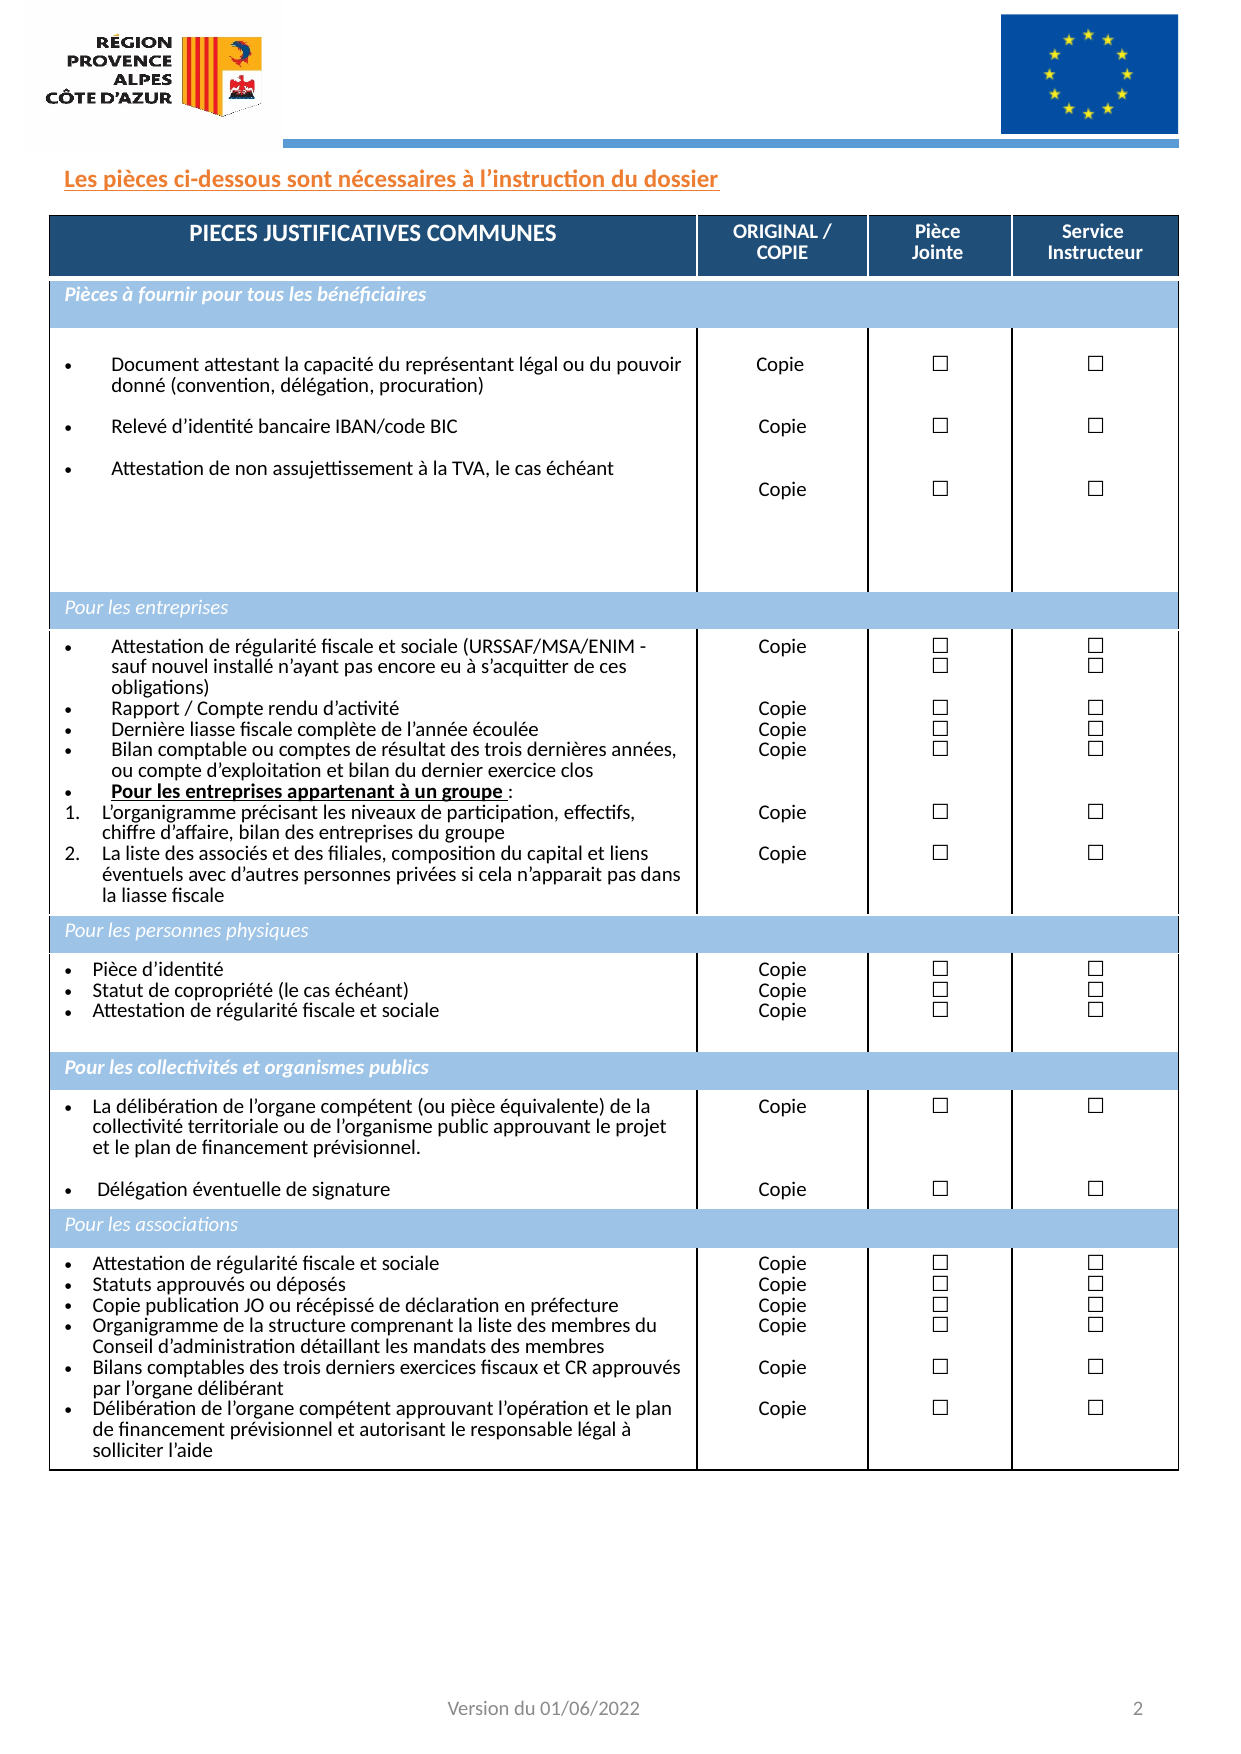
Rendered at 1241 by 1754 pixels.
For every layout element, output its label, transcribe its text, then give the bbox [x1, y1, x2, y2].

table_cell Copie Copie Copie [698, 328, 867, 592]
table_cell [1012, 1209, 1178, 1248]
table_cell Attestation de régularité fiscale et sociale Statuts approuvés ou déposés Copie publication JO ou récépissé de déclaration en préfecture Organigramme de la structure comprenant la liste des membres du Conseil d’administration détaillant les mandats des membres Bilans comptables des trois derniers exercices fiscaux et CR approuvés par l’organe délibérant Délibération de l’organe compétent approuvant l’opération et le plan de financement prévisionnel et autorisant le responsable légal à solliciter l’aide [50, 1248, 696, 1469]
table_cell ☐ ☐ ☐ [869, 954, 1011, 1052]
table_cell Pour les associations [50, 1209, 697, 1248]
table_cell ☐ ☐ ☐ [1013, 954, 1178, 1052]
table_cell Copie Copie [698, 1090, 867, 1209]
table_cell Document attestant la capacité du représentant légal ou du pouvoir donné (convention, délégation, procuration) Relevé d’identité bancaire IBAN/code BIC Attestation de non assujettissement à la TVA, le cas échéant [50, 328, 696, 592]
table_cell Pour les collectivités et organismes publics [50, 1052, 697, 1090]
footer Version du 01/06/2022 [410, 1660, 830, 1754]
table_cell ☐ ☐ [869, 1090, 1011, 1209]
table_cell ☐ ☐ ☐ ☐ ☐ ☐ ☐ [869, 631, 1011, 914]
table_header Service Instructeur [1013, 216, 1178, 276]
table_cell ☐ ☐ ☐ ☐ ☐ ☐ [1013, 1248, 1178, 1469]
table_cell Copie Copie Copie Copie Copie Copie [698, 631, 867, 914]
table_cell ☐ ☐ ☐ ☐ ☐ ☐ [869, 1248, 1011, 1469]
table_cell Pièce d’identité Statut de copropriété (le cas échéant) Attestation de régularité fiscale et sociale [50, 954, 696, 1052]
table_cell [697, 1052, 868, 1090]
table_cell Copie Copie Copie [698, 954, 867, 1052]
table_cell ☐ ☐ ☐ [869, 328, 1011, 592]
table_cell Attestation de régularité fiscale et sociale (URSSAF/MSA/ENIM - sauf nouvel installé n’ayant pas encore eu à s’acquitter de ces obligations) Rapport / Compte rendu d’activité Dernière liasse fiscale complète de l’année écoulée Bilan comptable ou comptes de résultat des trois dernières années, ou compte d’exploitation et bilan du dernier exercice clos Pour les entreprises appartenant à un groupe : L’organigramme précisant les niveaux de participation, effectifs, chiffre d’affaire, bilan des entreprises du groupe La liste des associés et des filiales, composition du capital et liens éventuels avec d’autres personnes privées si cela n’apparait pas dans la liasse fiscale [50, 631, 696, 914]
text_box Les pièces ci-dessous sont nécessaires à l’instruction du dossier [49, 155, 1179, 201]
table_cell ☐ ☐ ☐ ☐ ☐ ☐ ☐ [1013, 631, 1178, 914]
table_cell [868, 1052, 1012, 1090]
table_header ORIGINAL / COPIE [698, 216, 867, 276]
table_cell Pour les entreprises [50, 592, 1178, 629]
slide_number 2 [879, 1660, 1159, 1754]
table_cell [1012, 1052, 1178, 1090]
table_cell Pièces à fournir pour tous les bénéficiaires [50, 281, 1178, 328]
table_cell [868, 1209, 1012, 1248]
picture [24, 0, 283, 151]
table_cell La délibération de l’organe compétent (ou pièce équivalente) de la collectivité territoriale ou de l’organisme public approuvant le projet et le plan de financement prévisionnel. Délégation éventuelle de signature [50, 1090, 696, 1209]
table_cell ☐ ☐ ☐ [1013, 328, 1178, 592]
table_cell [697, 1209, 868, 1248]
table_cell Copie Copie Copie Copie Copie Copie [698, 1248, 867, 1469]
table_header PIECES JUSTIFICATIVES COMMUNES [50, 216, 696, 276]
picture [1001, 14, 1179, 134]
table_cell ☐ ☐ [1013, 1090, 1178, 1209]
table_cell Pour les personnes physiques [50, 916, 1178, 953]
table_header Pièce Jointe [869, 216, 1011, 276]
